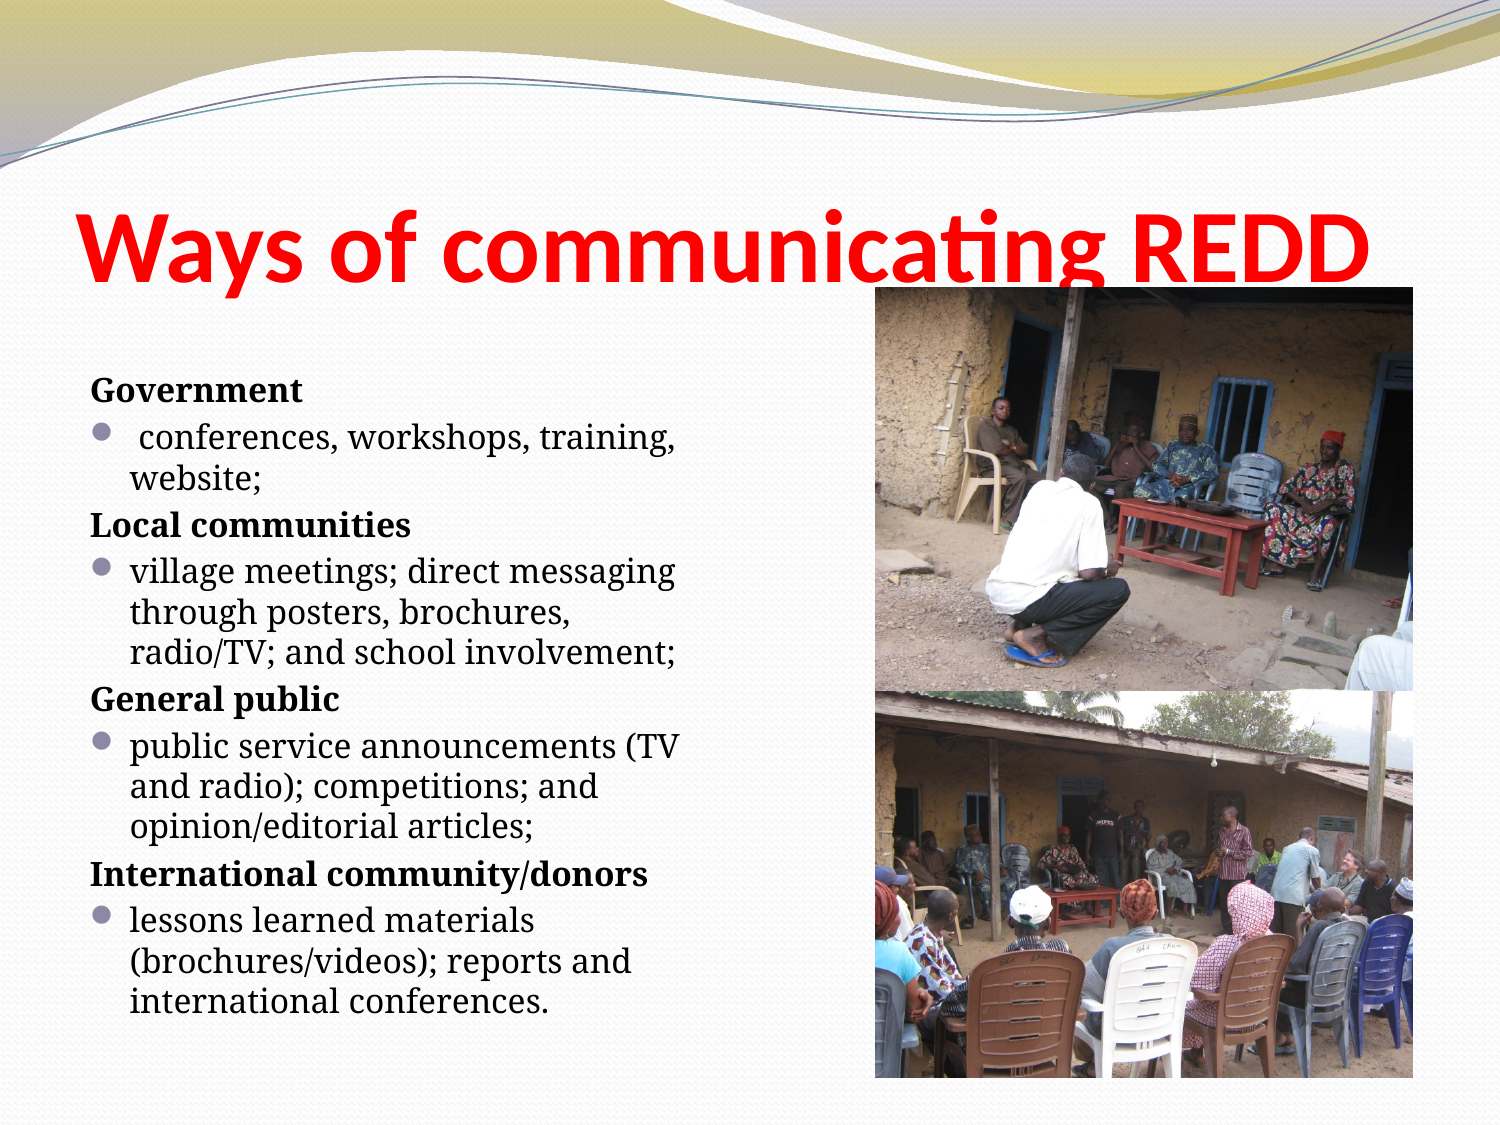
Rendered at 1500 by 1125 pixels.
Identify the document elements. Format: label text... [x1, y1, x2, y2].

list Government conferences, workshops, training, website; Local communities village meetings; direct messaging through posters, brochures, radio/TV; and school involvement; General public public service announcements (TV and radio); competitions; and opinion/editorial articles; International community/donors lessons learned materials (brochures/videos); reports and international conferences. [75, 314, 738, 1043]
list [874, 700, 1413, 1079]
title Ways of communicating REDD [75, 115, 1425, 303]
picture [874, 287, 1413, 691]
